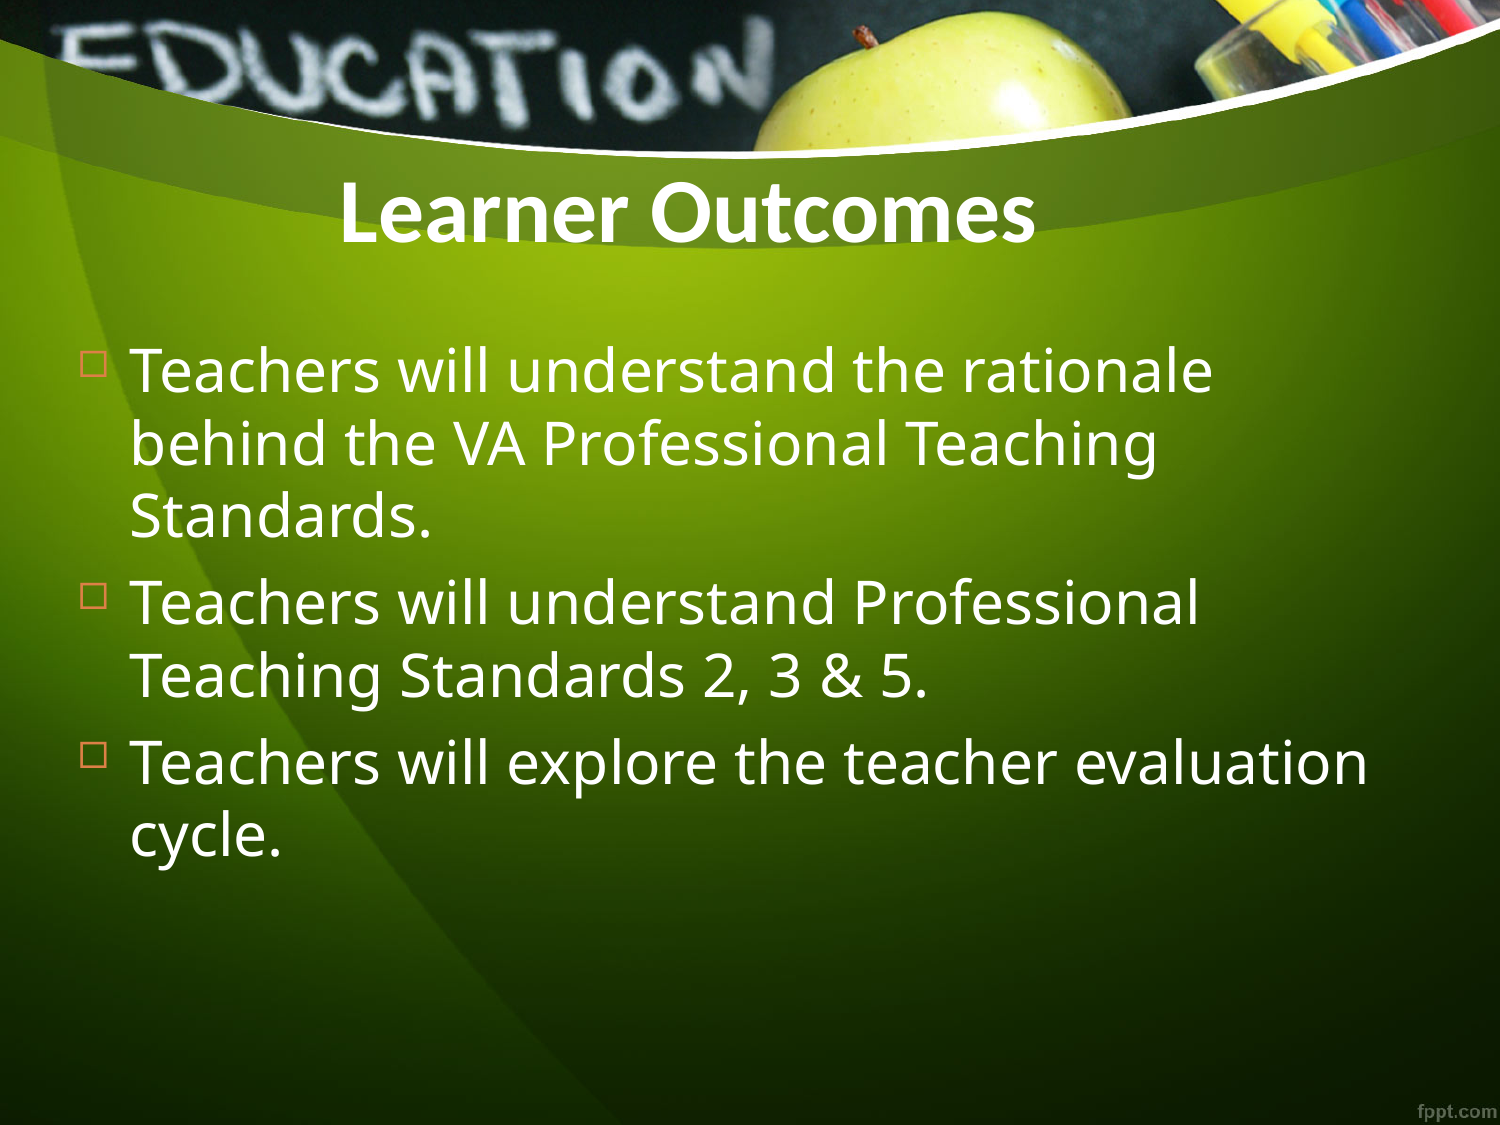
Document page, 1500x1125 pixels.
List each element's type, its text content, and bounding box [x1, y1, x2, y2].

list Teachers will understand the rationale behind the VA Professional Teaching Standards. Teachers will understand Professional Teaching Standards 2, 3 & 5. Teachers will explore the teacher evaluation cycle. [62, 324, 1413, 1027]
title Learner Outcomes [112, 112, 1265, 300]
picture [0, 0, 1500, 1125]
